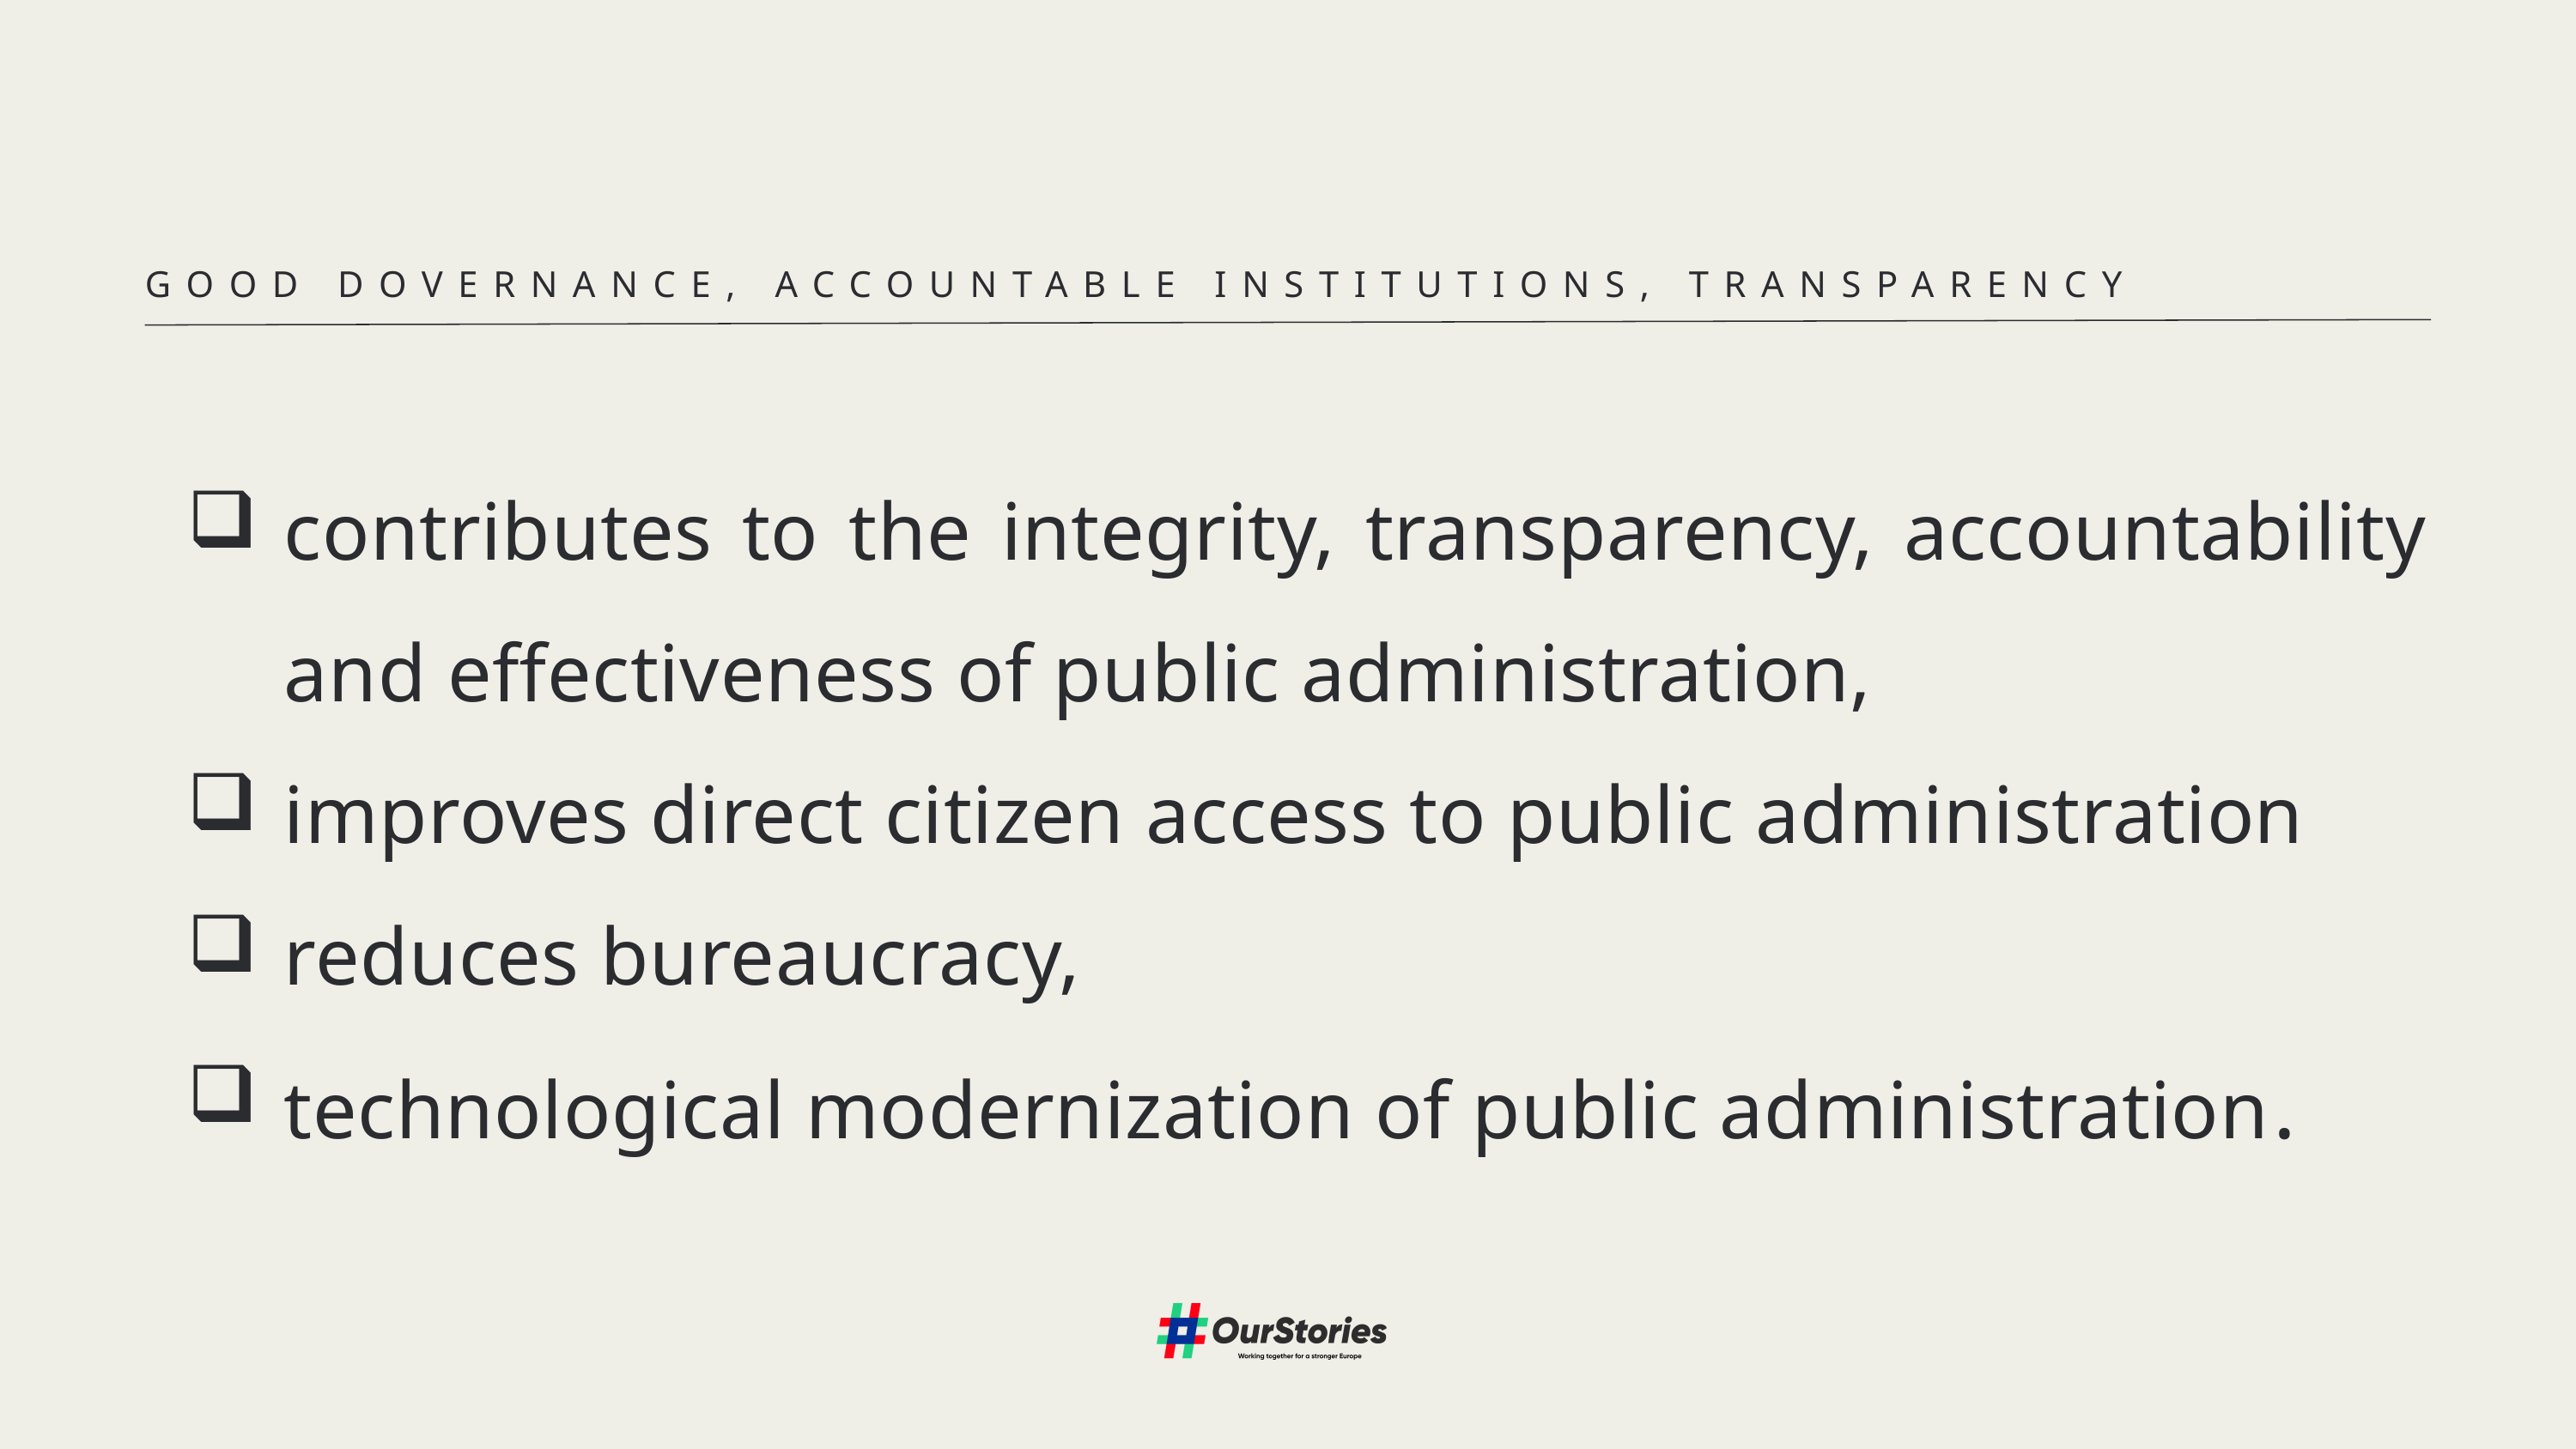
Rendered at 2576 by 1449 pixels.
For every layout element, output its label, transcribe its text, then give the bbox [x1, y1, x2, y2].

text_box GOOD DOVERNANCE, ACCOUNTABLE INSTITUTIONS, TRANSPARENCY [144, 211, 2432, 305]
text_box [1157, 1303, 1387, 1360]
text_box contributes to the integrity, transparency, accountability and effectiveness of public administration, improves direct citizen access to public administration reduces bureaucracy, technological modernization of public administration. [144, 434, 2432, 1250]
